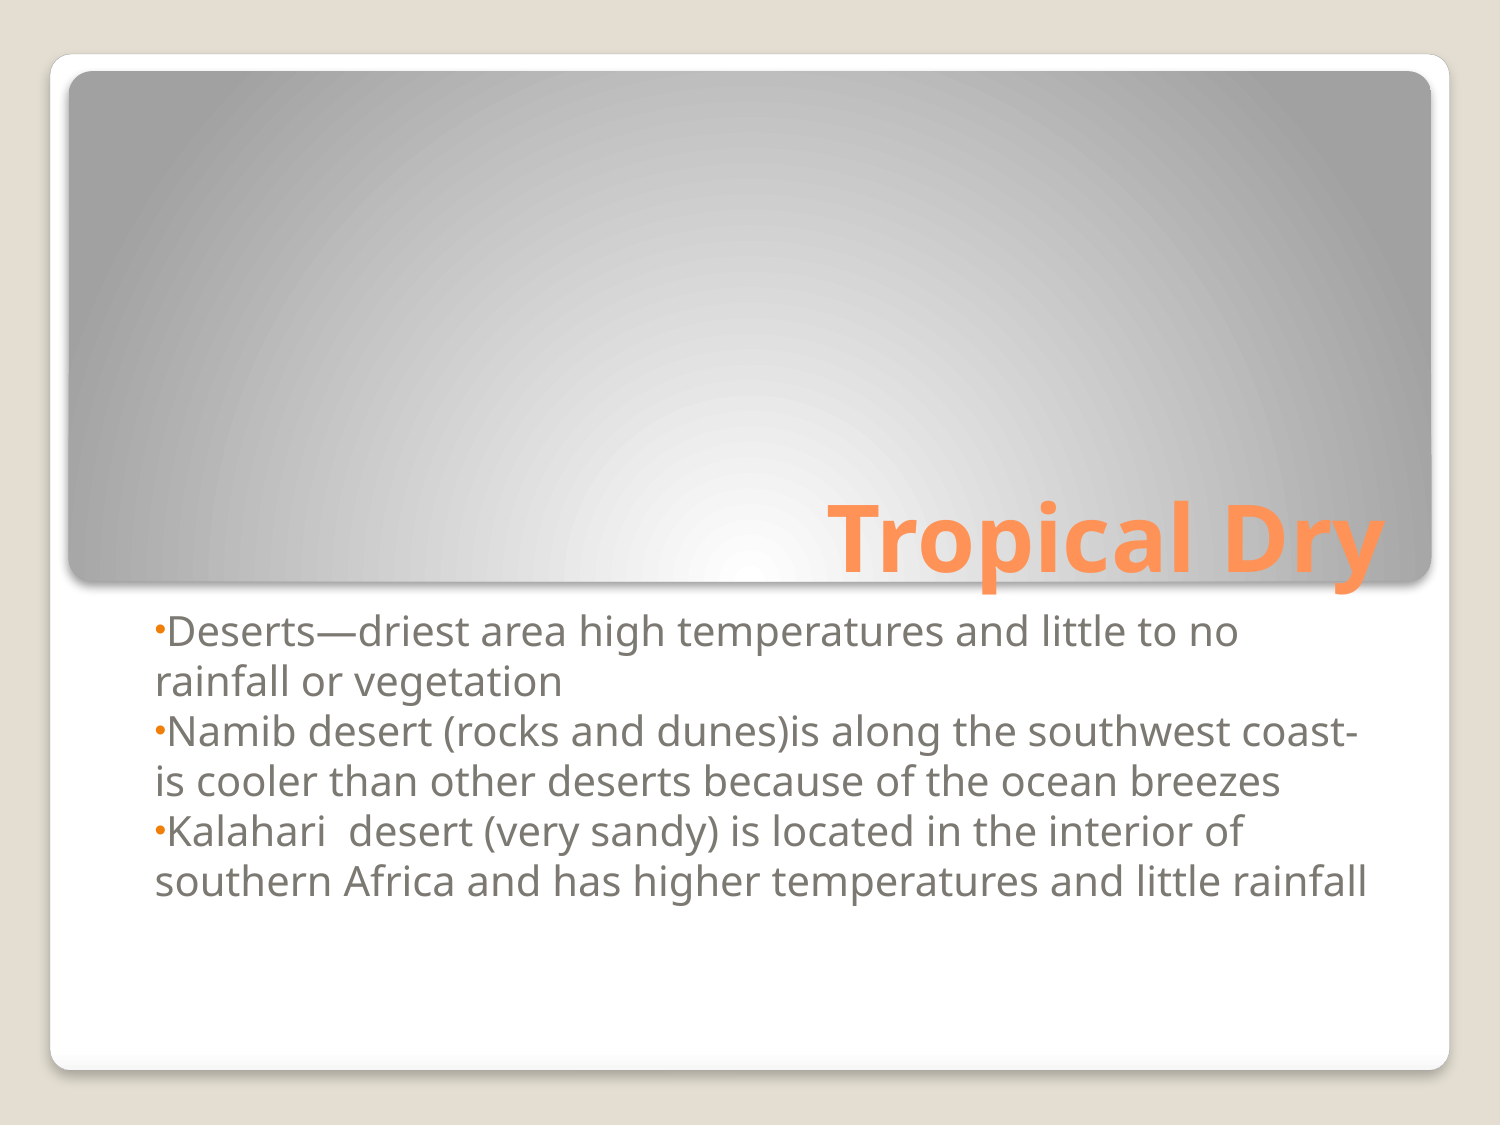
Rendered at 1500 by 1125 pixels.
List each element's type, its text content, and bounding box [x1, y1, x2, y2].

title Tropical Dry [118, 298, 1394, 599]
subtitle Deserts—driest area high temperatures and little to no rainfall or vegetation Namib desert (rocks and dunes)is along the southwest coast- is cooler than other deserts because of the ocean breezes Kalahari desert (very sandy) is located in the interior of southern Africa and has higher temperatures and little rainfall [118, 604, 1394, 1050]
